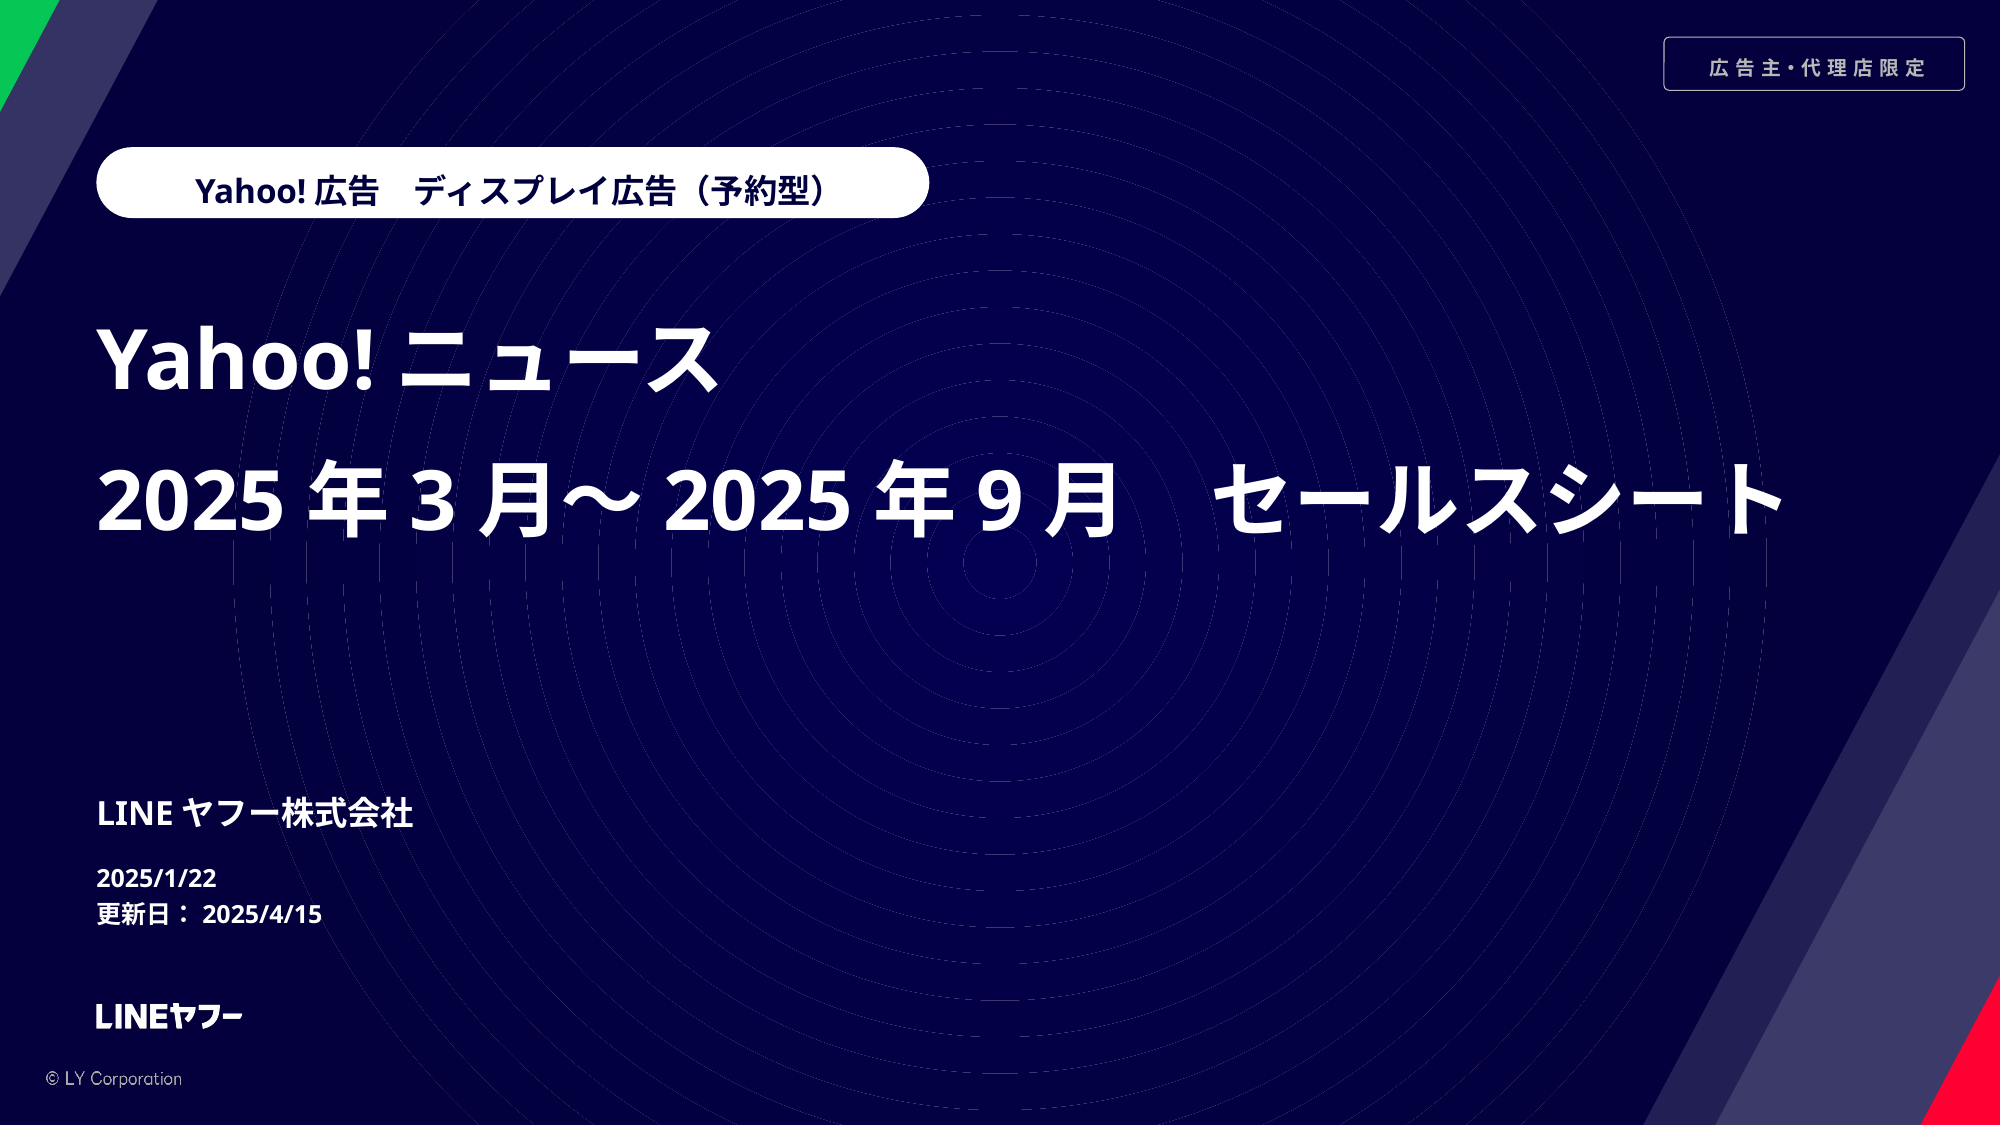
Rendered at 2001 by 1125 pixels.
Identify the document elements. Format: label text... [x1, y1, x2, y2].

list 2025/1/22 [96, 865, 293, 902]
text_box 更新日：2025/4/15 [96, 902, 359, 948]
picture [46, 1071, 181, 1088]
list Yahoo!ニュース 2025年3月～2025年9月 セールスシート [96, 268, 1904, 547]
list LINEヤフー株式会社 [96, 723, 1552, 832]
